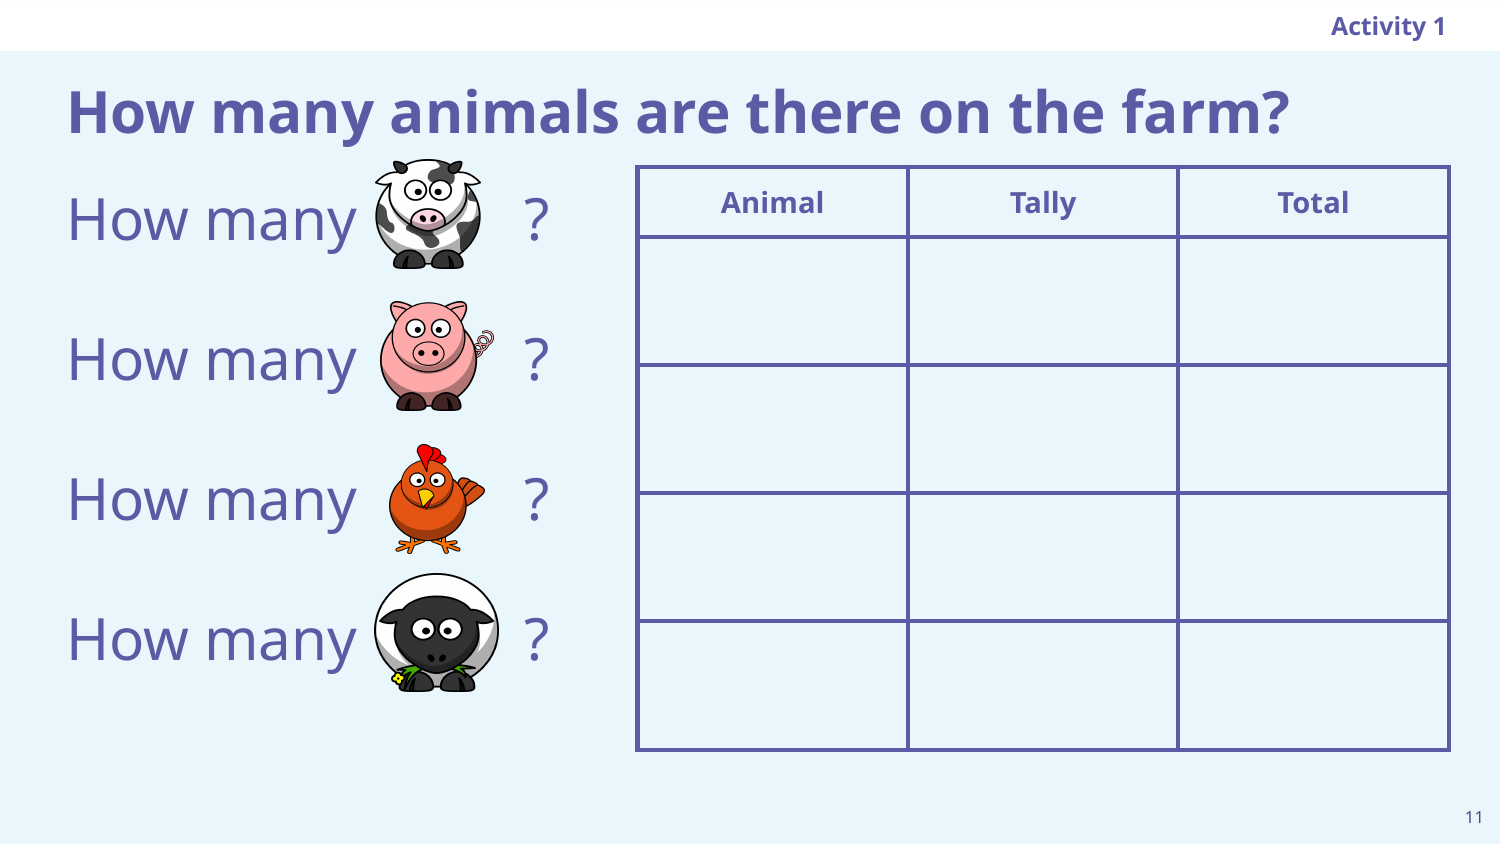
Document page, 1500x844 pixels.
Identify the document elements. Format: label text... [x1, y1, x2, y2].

title How many animals are there on the farm? [51, 52, 1449, 167]
text_box How many ? How many ? How many ? How many ? [51, 167, 636, 793]
table_header Tally [910, 169, 1176, 235]
table_cell [910, 623, 1176, 748]
table_cell [1180, 623, 1447, 748]
subtitle Activity 1 [862, 0, 1448, 52]
table_cell [910, 239, 1176, 363]
slide_number 11 [1448, 792, 1500, 844]
table_cell [1180, 367, 1447, 491]
table_header Animal [640, 169, 906, 235]
table_cell [910, 367, 1176, 491]
table_cell [1180, 239, 1447, 363]
table_cell [640, 623, 906, 748]
table_cell [640, 367, 906, 491]
table_cell [910, 495, 1176, 619]
table_header Total [1180, 169, 1447, 235]
table_cell [640, 495, 906, 619]
picture [388, 444, 485, 554]
table_cell [640, 239, 906, 363]
picture [374, 573, 500, 693]
picture [375, 158, 481, 269]
table_cell [1180, 495, 1447, 619]
picture [379, 301, 494, 412]
